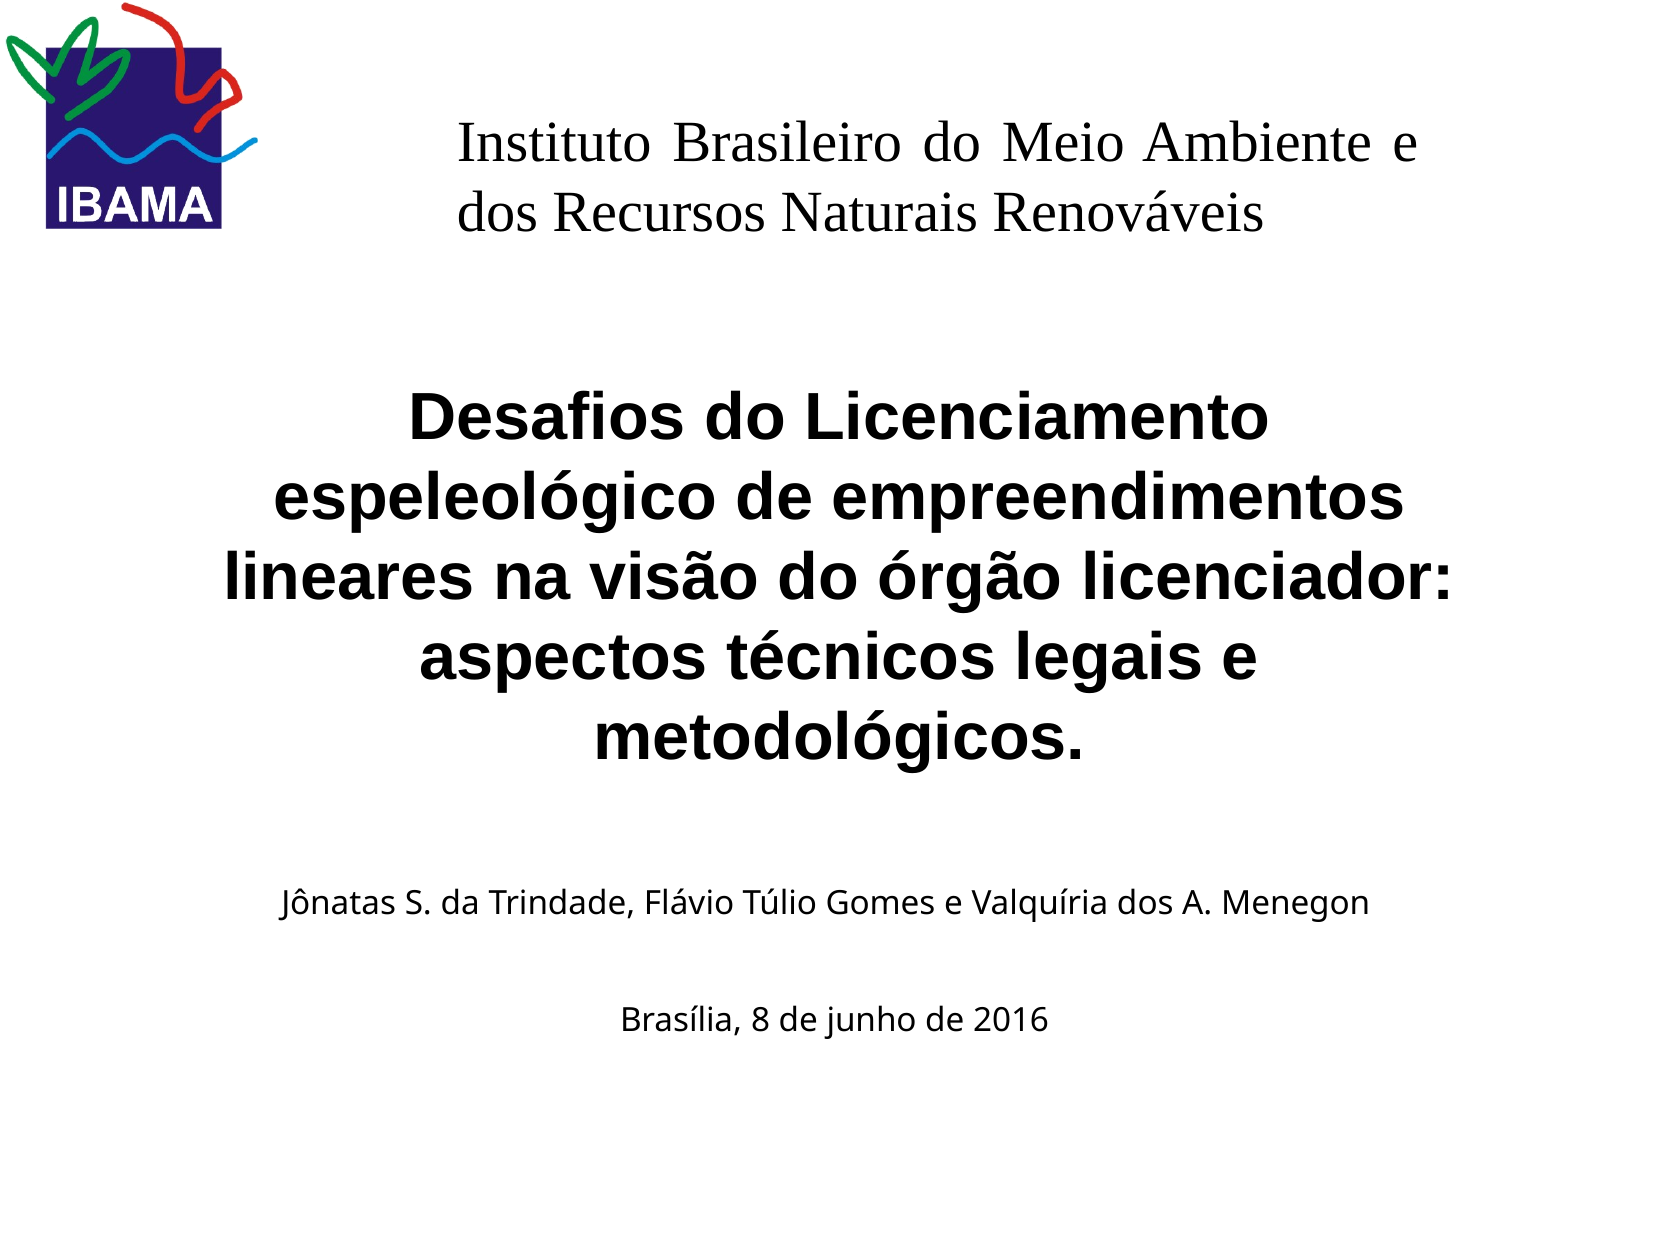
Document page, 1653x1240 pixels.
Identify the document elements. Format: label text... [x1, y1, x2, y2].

text_box Instituto Brasileiro do Meio Ambiente e dos Recursos Naturais Renováveis [456, 103, 1419, 244]
picture [5, 2, 258, 229]
text_box Brasília, 8 de junho de 2016 [595, 990, 1075, 1046]
text_box Desafios do Licenciamento espeleológico de empreendimentos lineares na visão do órgão licenciador: aspectos técnicos legais e metodológicos. [219, 373, 1460, 773]
text_box Jônatas S. da Trindade, Flávio Túlio Gomes e Valquíria dos A. Menegon [242, 873, 1412, 929]
